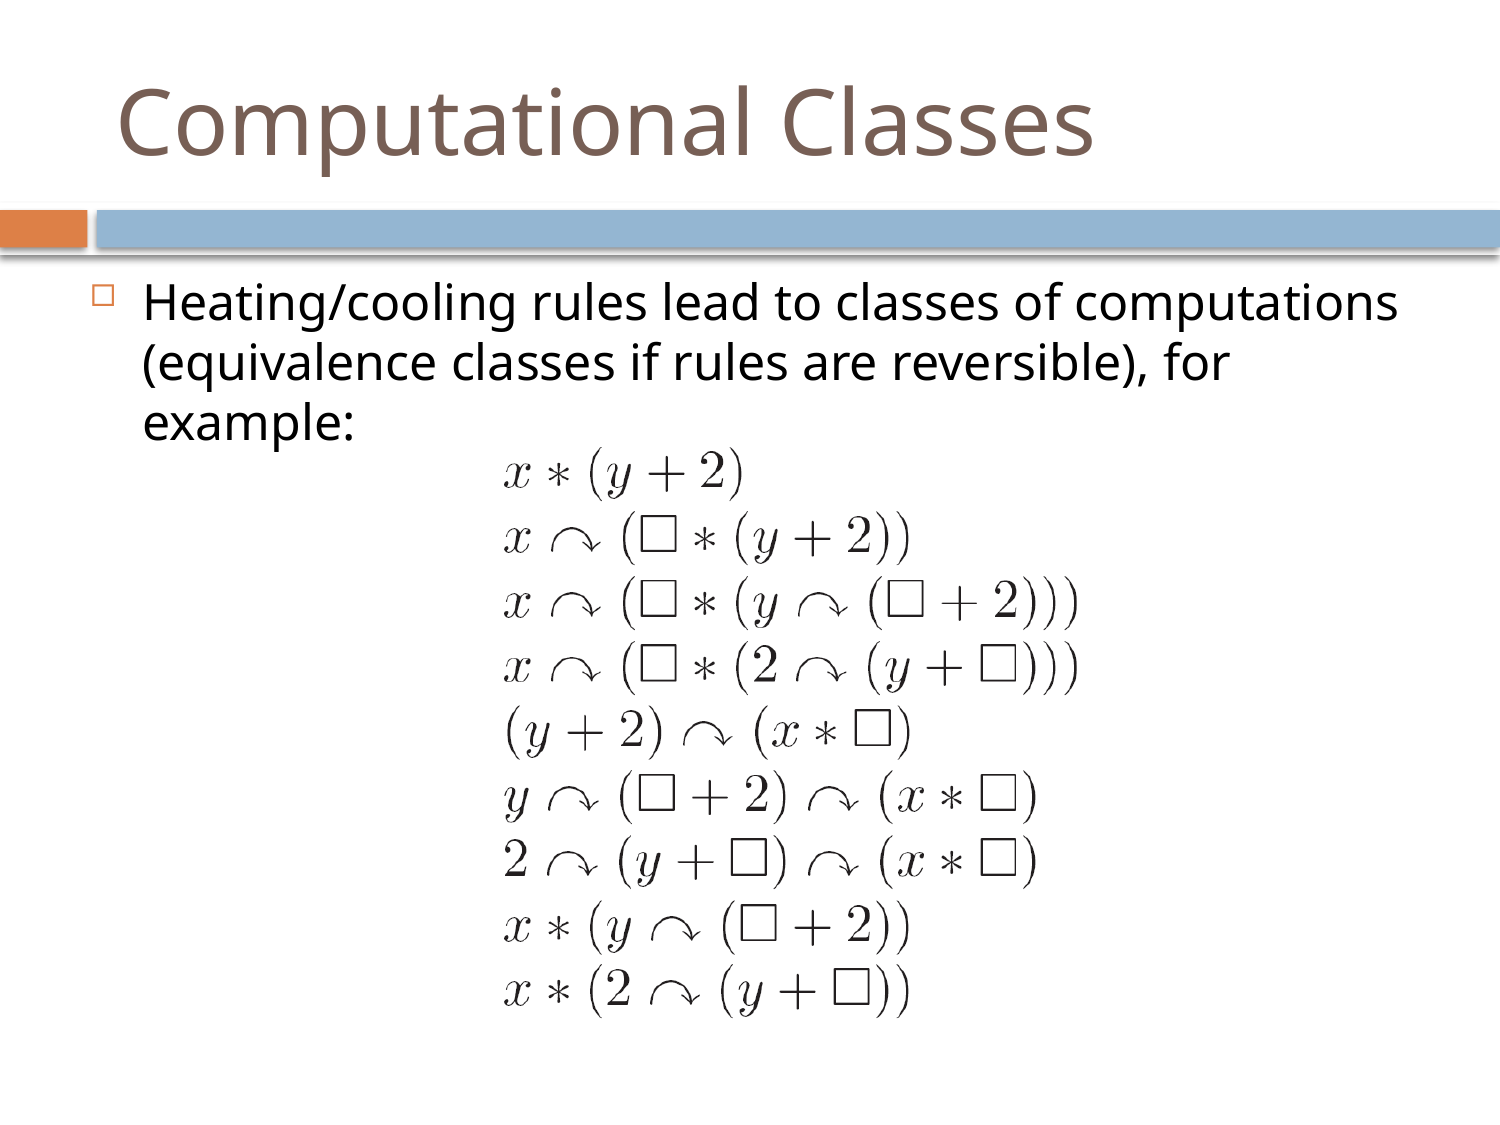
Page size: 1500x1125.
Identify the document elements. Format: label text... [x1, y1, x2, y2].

picture [499, 440, 1101, 1026]
list Heating/cooling rules lead to classes of computations (equivalence classes if rules are reversible), for example: [75, 262, 1450, 1005]
title Computational Classes [100, 37, 1438, 200]
